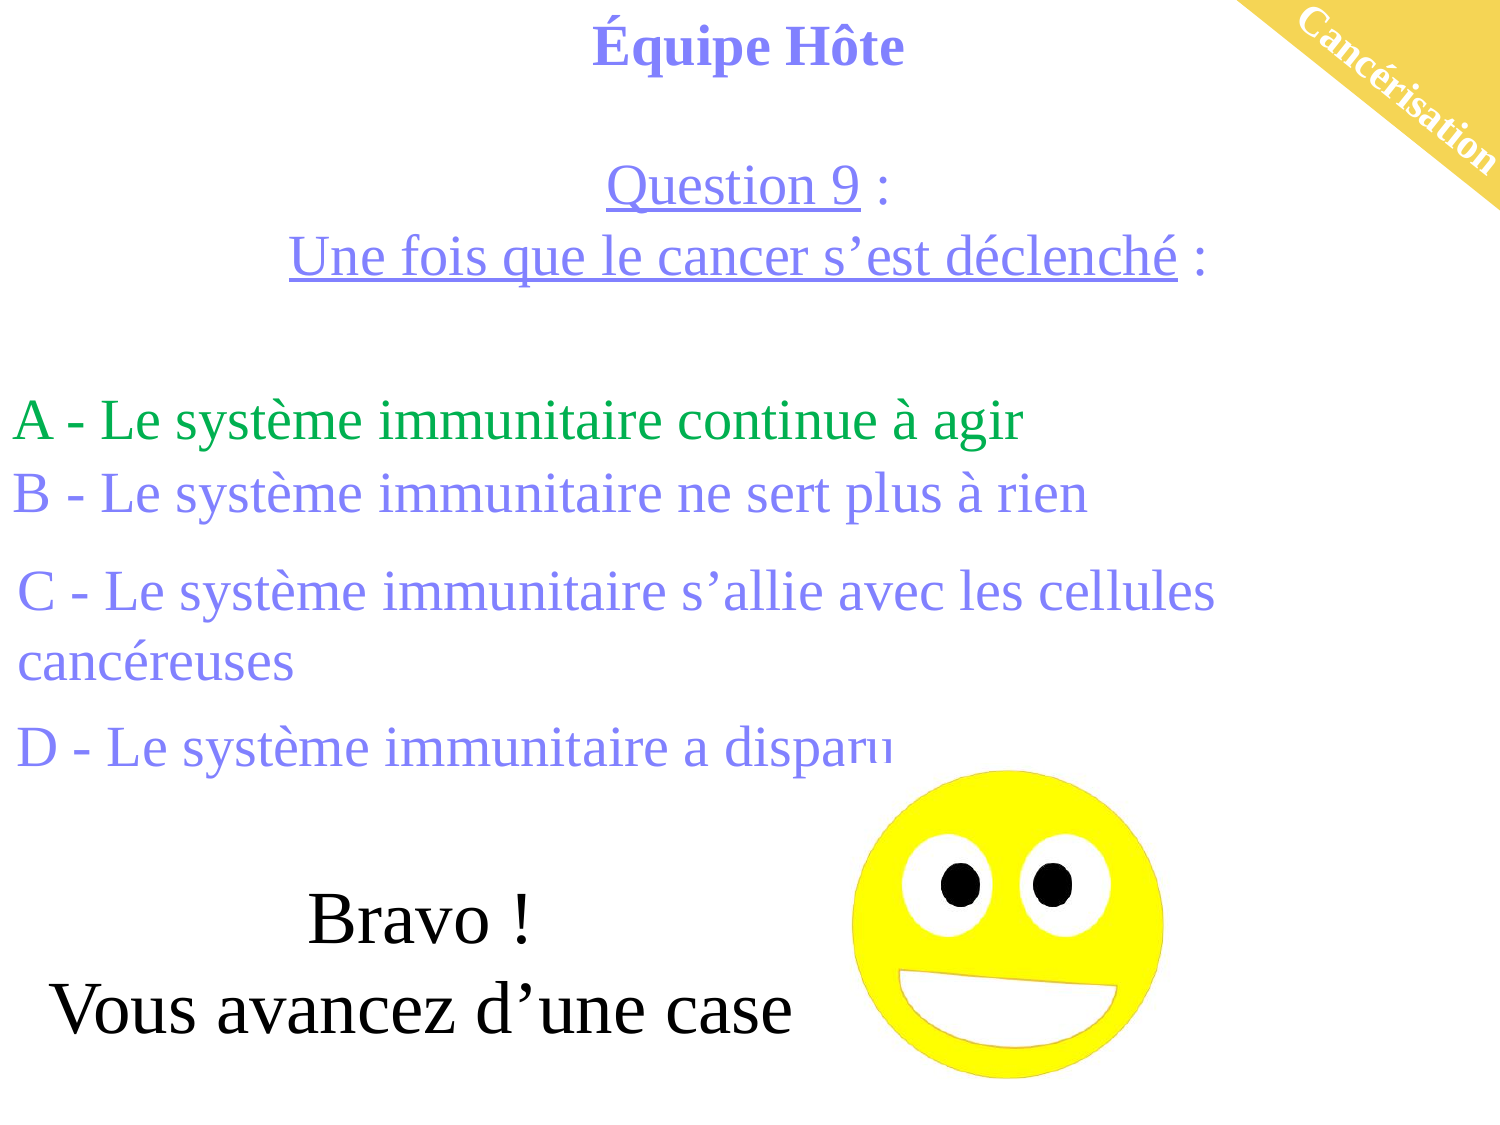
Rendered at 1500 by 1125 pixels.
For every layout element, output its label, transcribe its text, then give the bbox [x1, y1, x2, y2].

text_box D - Le système immunitaire a disparu [1, 701, 1500, 786]
text_box Bravo ! Vous avancez d’une case [33, 860, 810, 1056]
picture [844, 762, 1171, 1088]
text_box Équipe Hôte Question 9 : Une fois que le cancer s’est déclenché : [0, 0, 1499, 294]
text_box [1233, 0, 1500, 214]
text_box Cancérisation [1272, 0, 1500, 203]
text_box A - Le système immunitaire continue à agir [0, 373, 1499, 447]
text_box C - Le système immunitaire s’allie avec les cellules cancéreuses [2, 544, 1500, 700]
text_box B - Le système immunitaire ne sert plus à rien [0, 447, 1499, 532]
